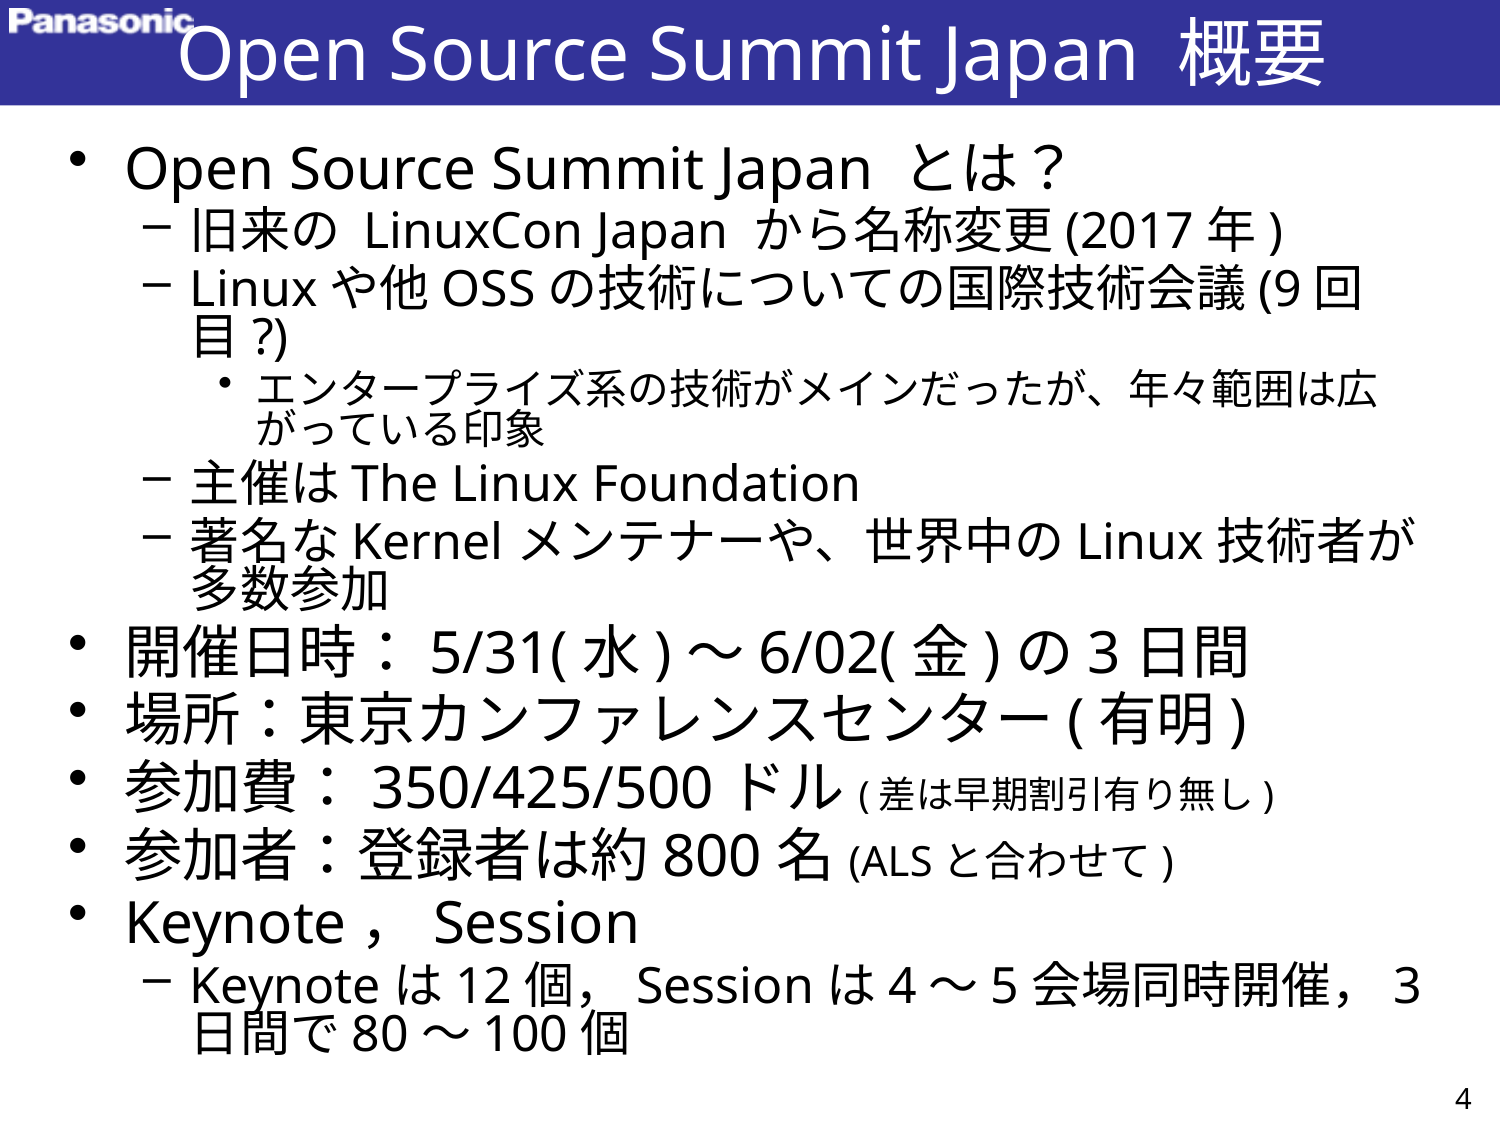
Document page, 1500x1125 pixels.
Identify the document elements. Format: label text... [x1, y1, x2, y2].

picture [9, 8, 76, 37]
slide_number 4 [1136, 1072, 1487, 1122]
title Open Source Summit Japan 概要 [76, 0, 1427, 102]
list Open Source Summit Japan とは？ 旧来の LinuxCon Japan から名称変更(2017年) Linuxや他OSSの技術についての国際技術会議(9回目?) エンタープライズ系の技術がメインだったが、年々範囲は広がっている印象 主催はThe Linux Foundation 著名なKernelメンテナーや、世界中のLinux技術者が多数参加 開催日時：5/31(水)～6/02(金)の3日間 場所：東京カンファレンスセンター(有明) 参加費：350/425/500ドル(差は早期割引有り無し) 参加者：登録者は約800名(ALSと合わせて) Keynote，Session Keynoteは12個，Sessionは4～5会場同時開催，3日間で80～100個 [53, 137, 1447, 1083]
